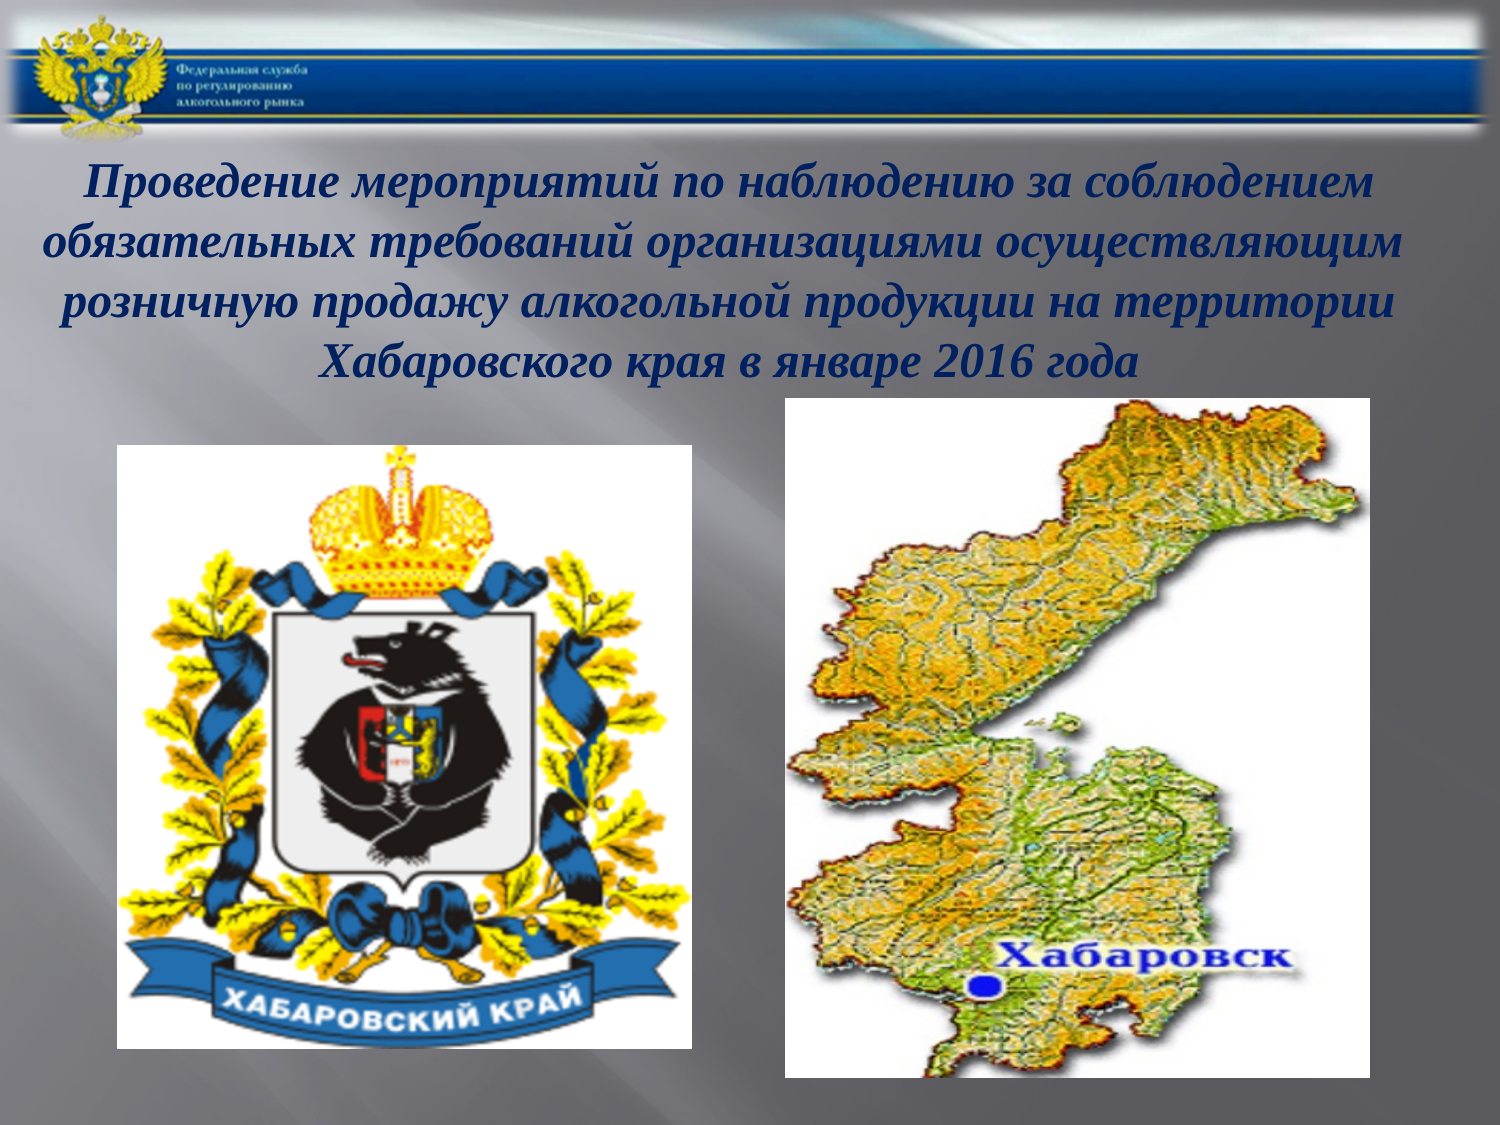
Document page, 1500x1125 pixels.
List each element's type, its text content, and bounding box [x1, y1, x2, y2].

text_box [937, 336, 1455, 919]
picture [0, 0, 1497, 150]
picture [116, 445, 692, 1049]
picture [784, 398, 1370, 1079]
text_box Проведение мероприятий по наблюдению за соблюдением обязательных требований организациями осуществляющим розничную продажу алкогольной продукции на территории Хабаровского края в январе 2016 года [23, 190, 1435, 396]
